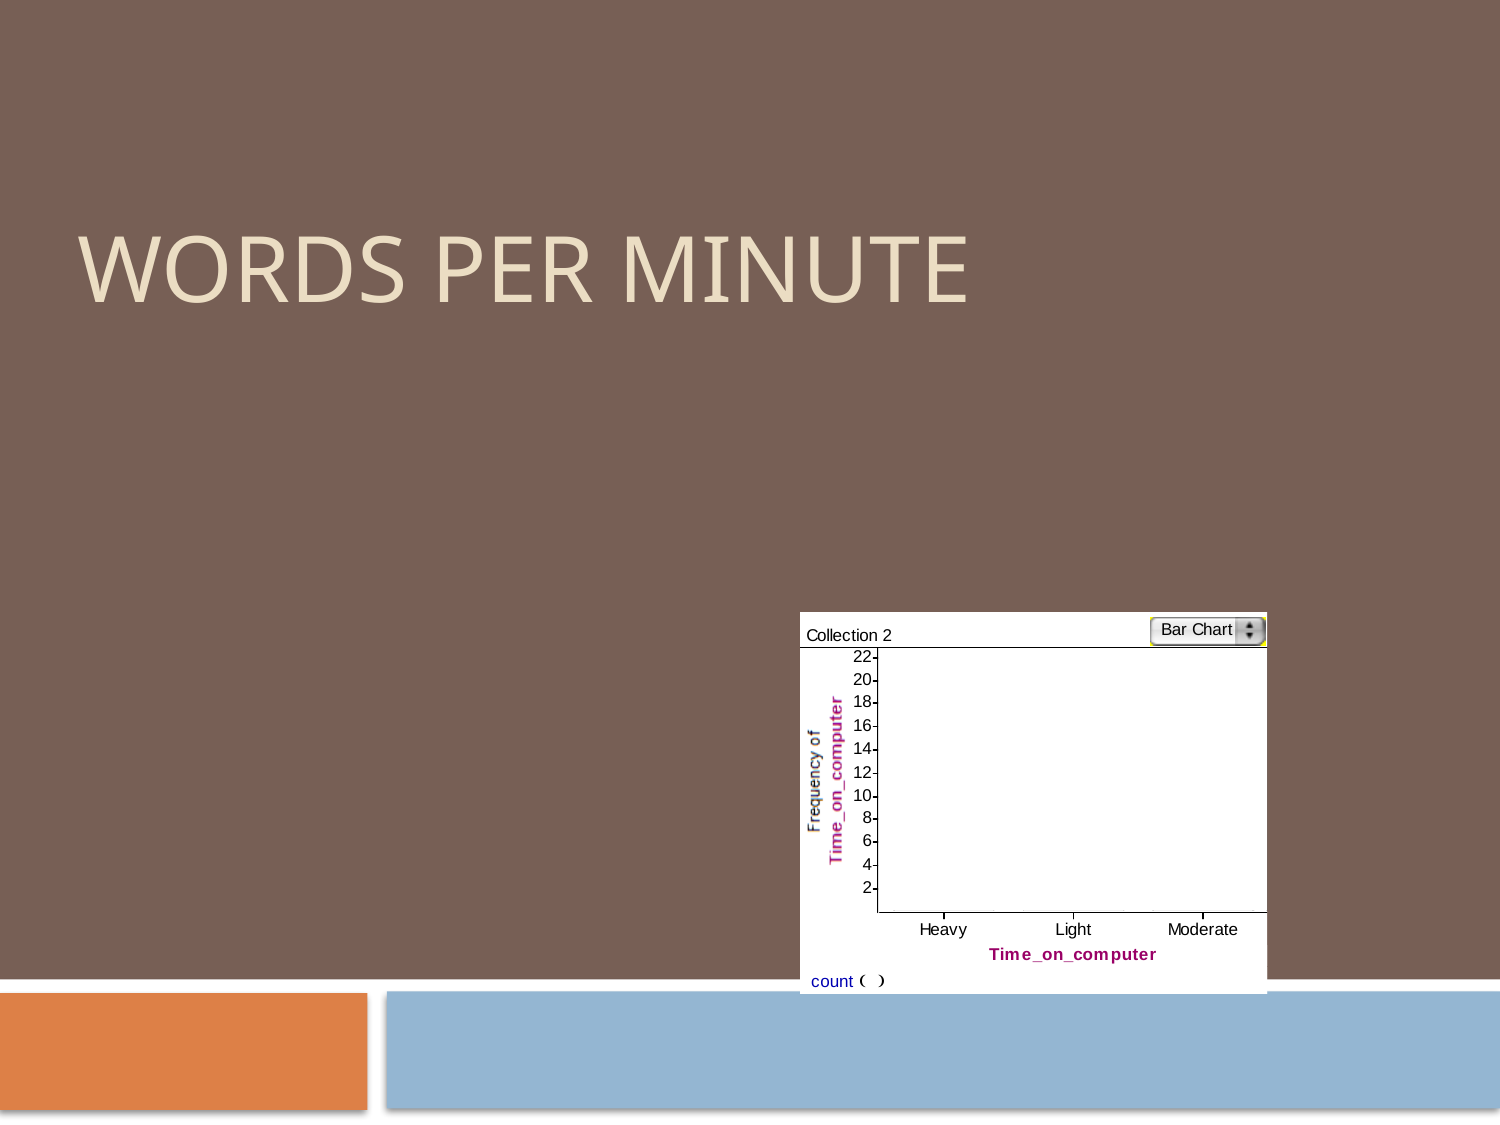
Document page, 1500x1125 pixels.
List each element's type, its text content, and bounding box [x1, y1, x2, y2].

picture [799, 612, 1270, 996]
title Words per minute [62, 87, 1413, 329]
